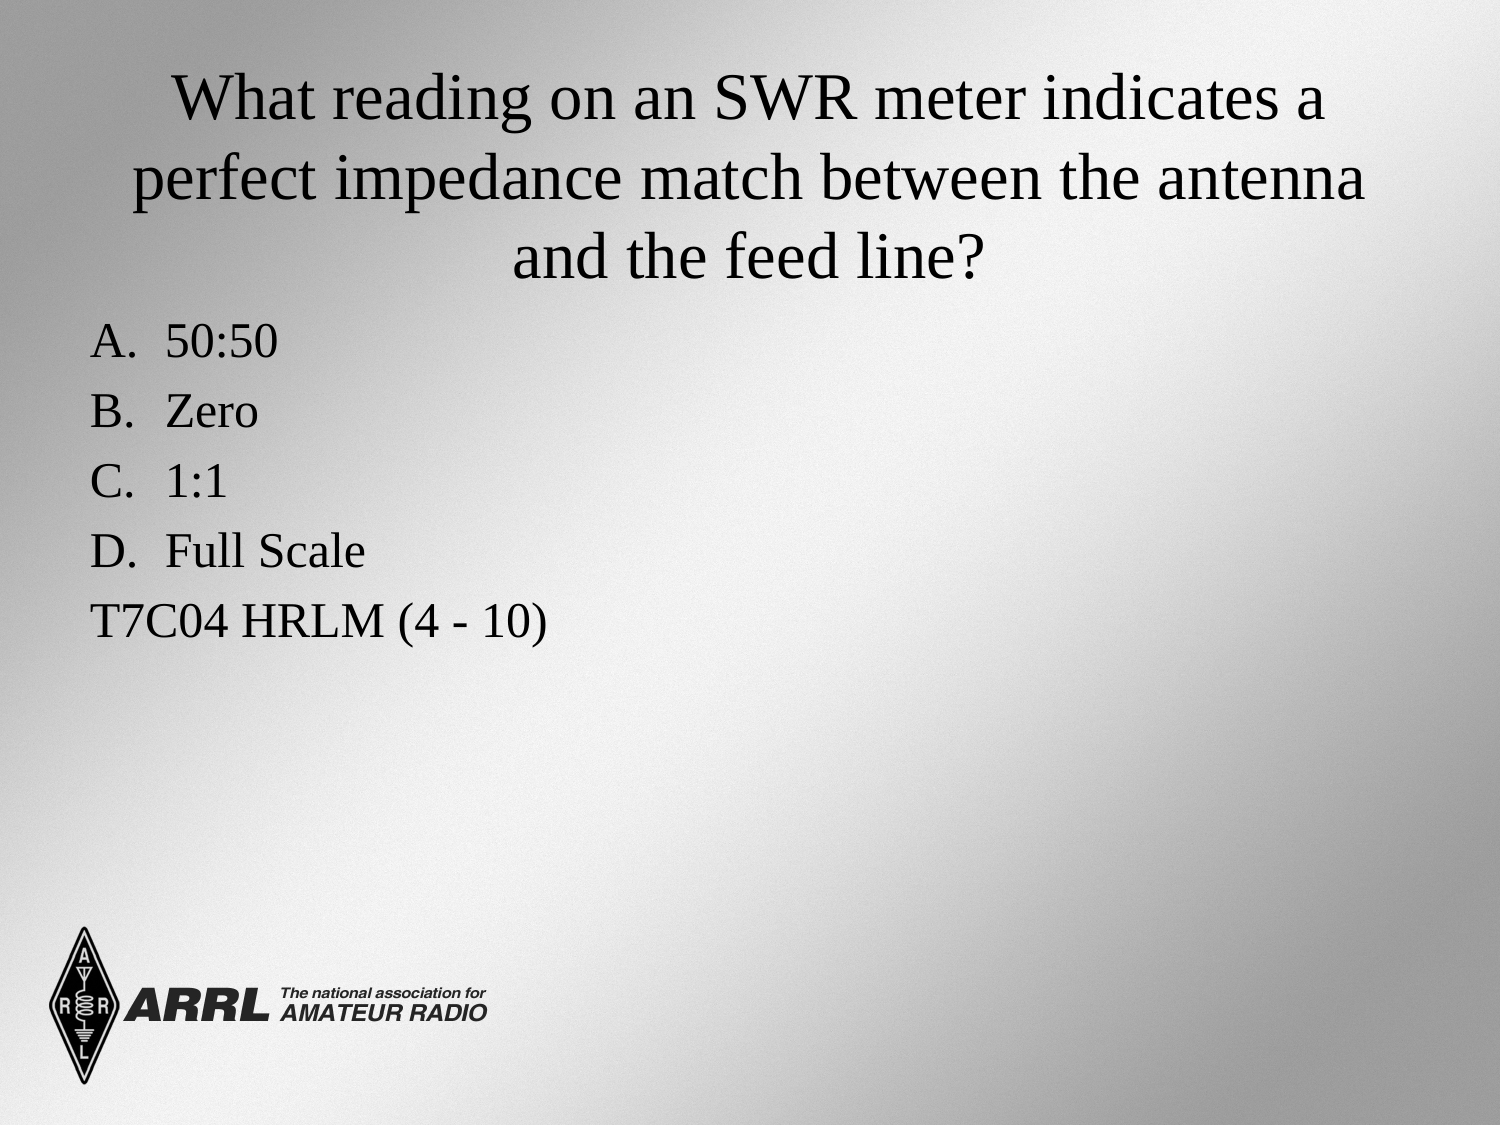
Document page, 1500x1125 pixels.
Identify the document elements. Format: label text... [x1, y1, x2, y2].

list 50:50 Zero 1:1 Full Scale T7C04 HRLM (4 - 10) [75, 299, 1425, 1005]
title What reading on an SWR meter indicates a perfect impedance match between the antenna and the feed line? [75, 45, 1425, 233]
picture [0, 0, 1500, 1125]
